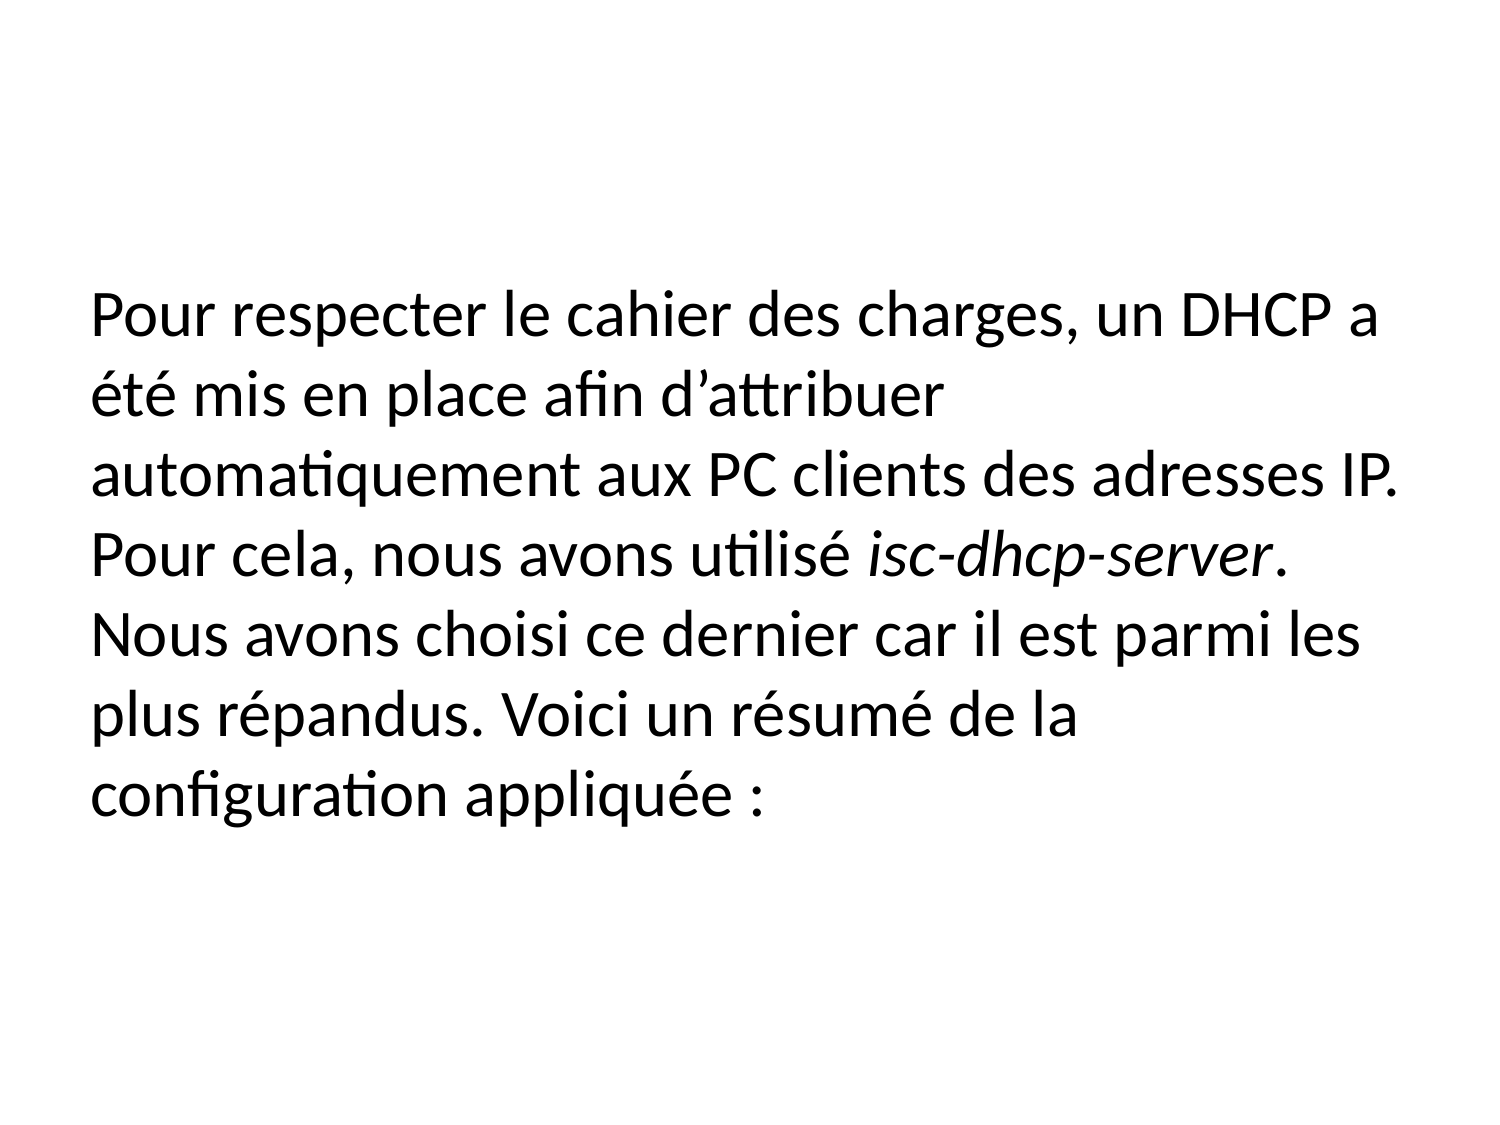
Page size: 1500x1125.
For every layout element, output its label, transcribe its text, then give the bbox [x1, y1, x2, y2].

list Pour respecter le cahier des charges, un DHCP a été mis en place afin d’attribuer automatiquement aux PC clients des adresses IP. Pour cela, nous avons utilisé isc-dhcp-server. Nous avons choisi ce dernier car il est parmi les plus répandus. Voici un résumé de la configuration appliquée : [75, 262, 1425, 1005]
